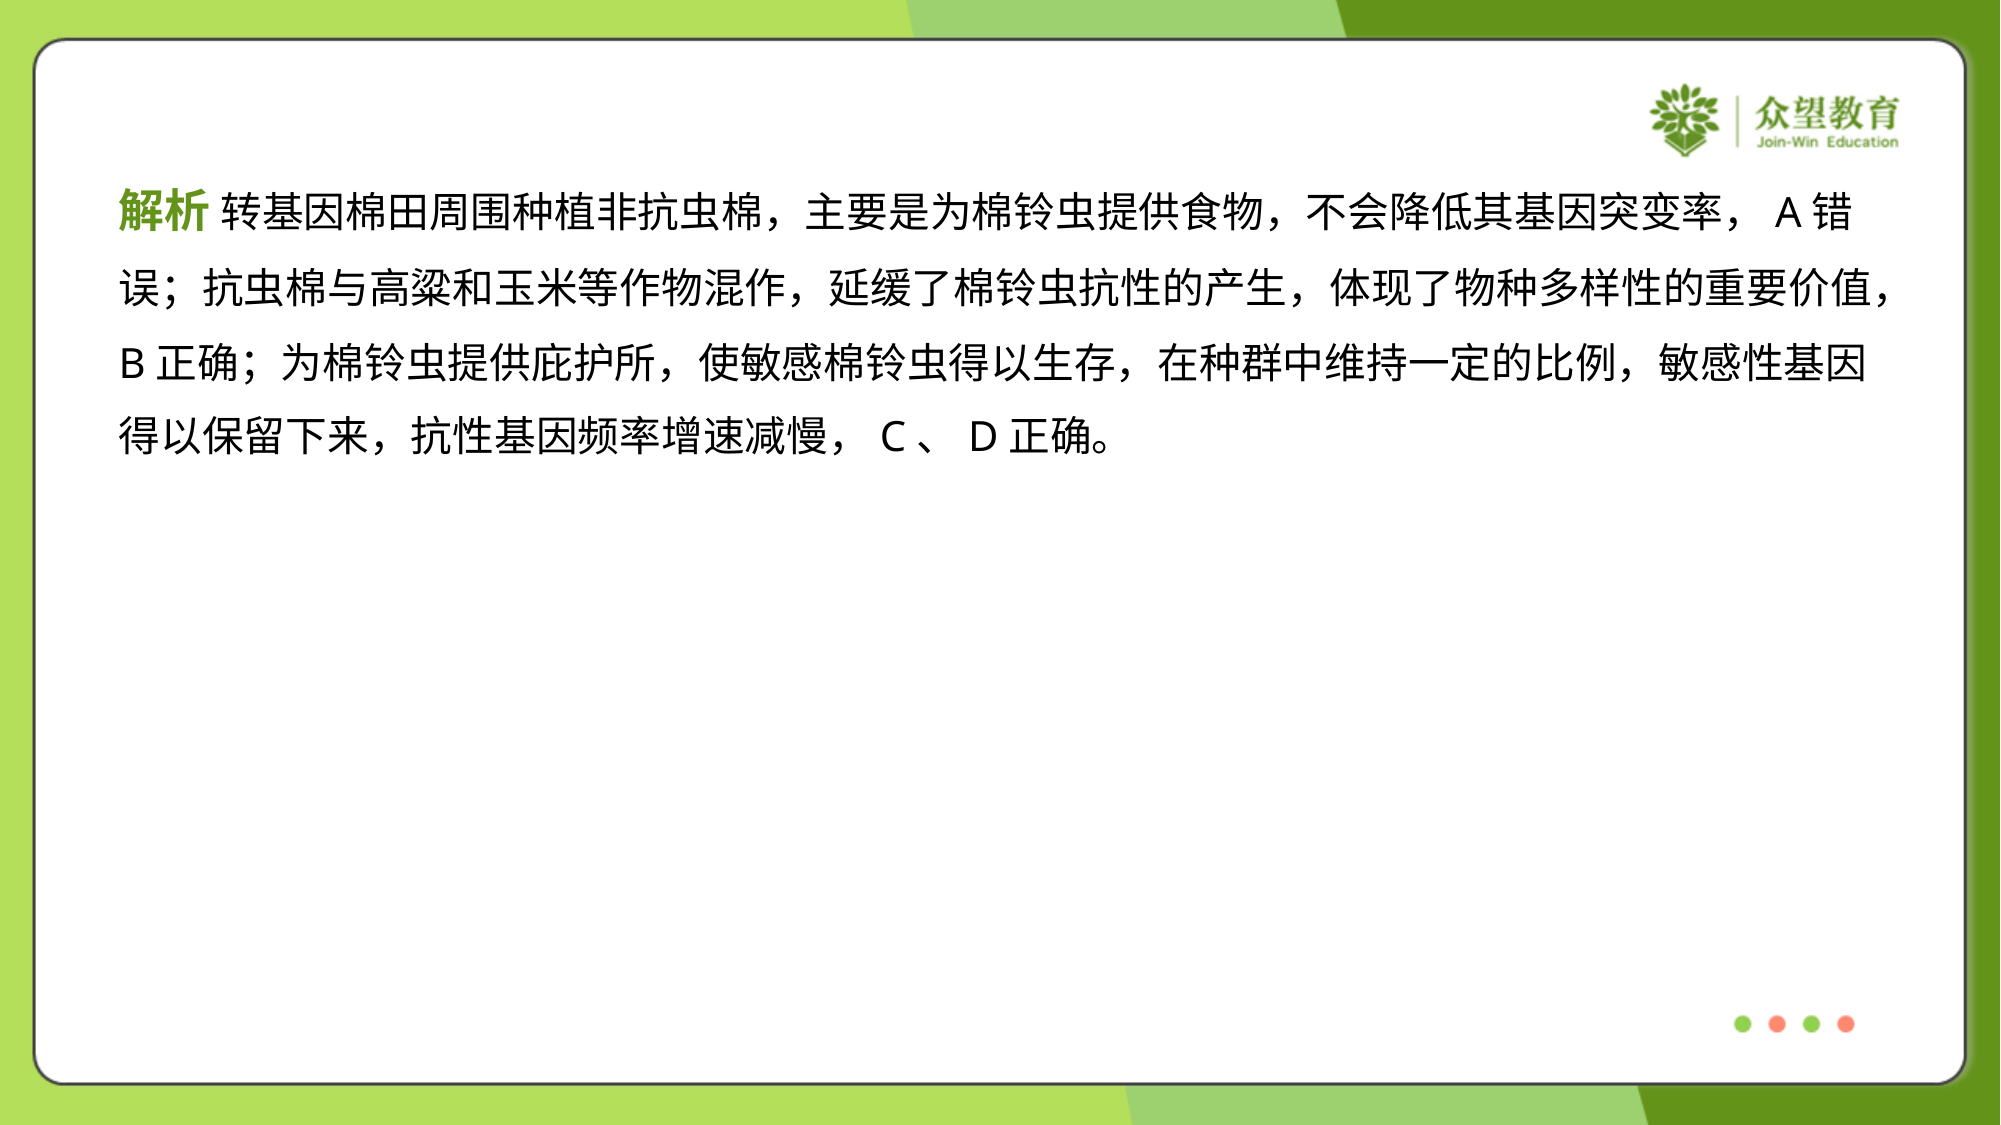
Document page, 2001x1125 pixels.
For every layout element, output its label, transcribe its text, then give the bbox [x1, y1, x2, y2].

text_box 解析 转基因棉田周围种植非抗虫棉，主要是为棉铃虫提供食物，不会降低其基因突变率，A错 误；抗虫棉与高粱和玉米等作物混作，延缓了棉铃虫抗性的产生，体现了物种多样性的重要价值， B正确；为棉铃虫提供庇护所，使敏感棉铃虫得以生存，在种群中维持一定的比例，敏感性基因 得以保留下来，抗性基因频率增速减慢，C、D正确。 [118, 159, 1883, 452]
picture [0, 0, 2000, 1125]
